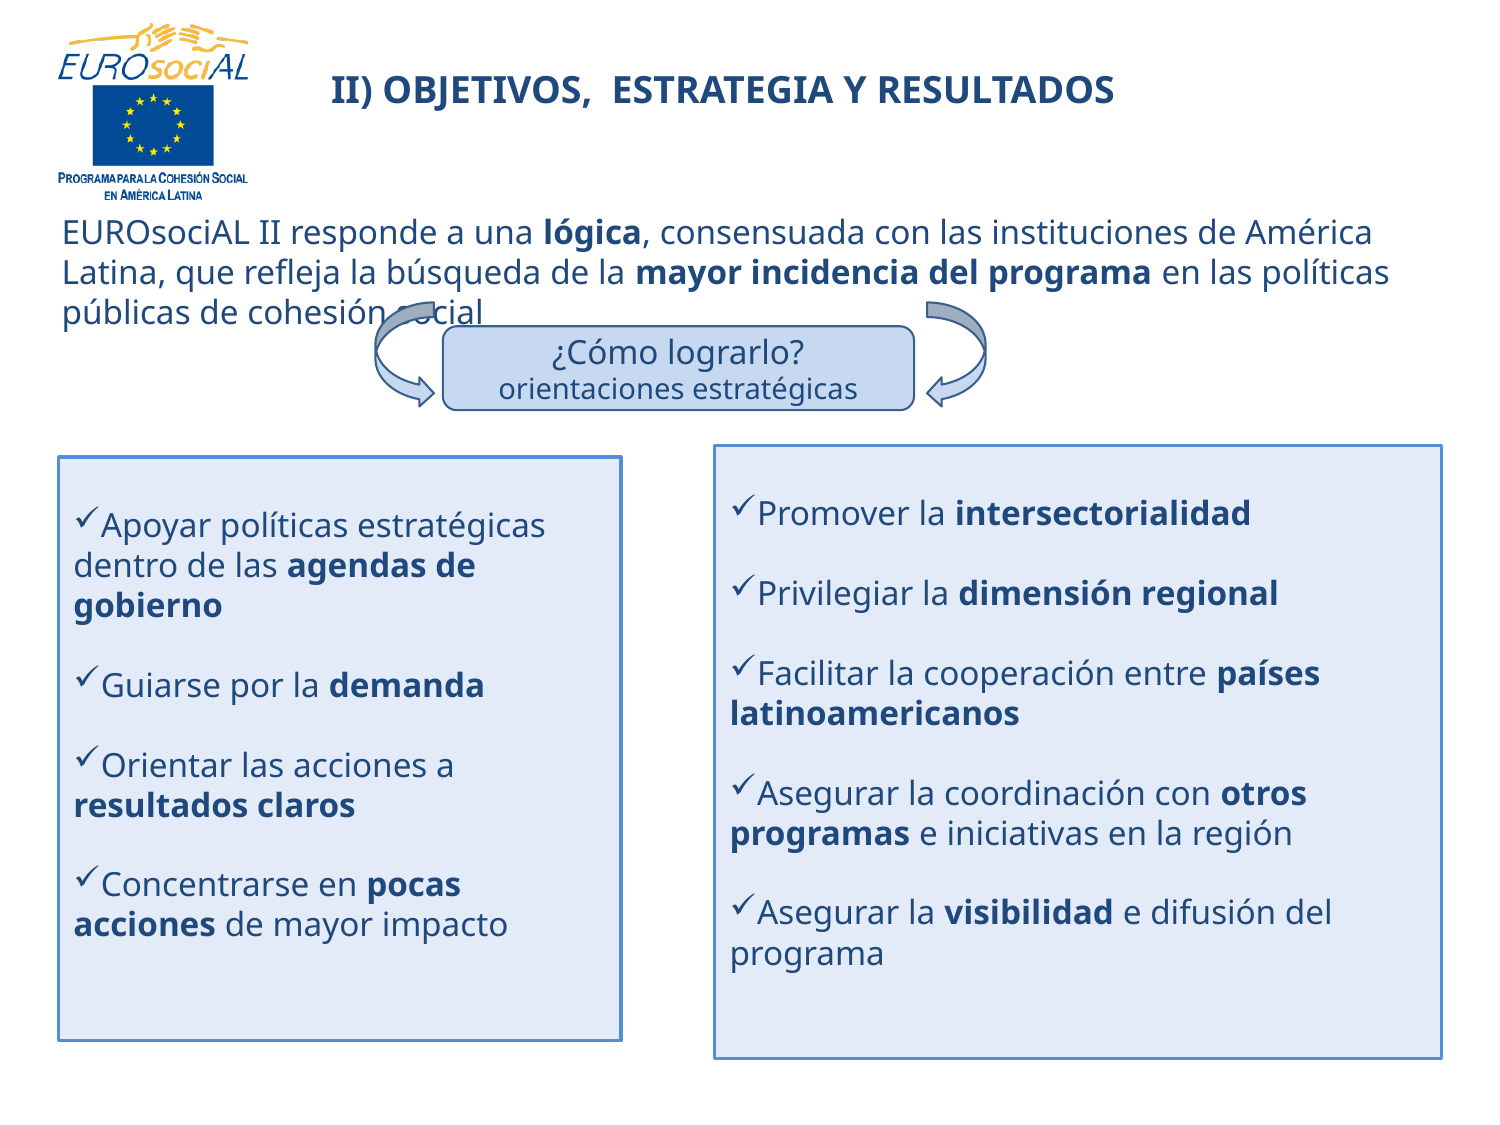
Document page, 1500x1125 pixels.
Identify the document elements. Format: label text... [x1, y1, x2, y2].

text_box II) OBJETIVOS, ESTRATEGIA Y RESULTADOS [316, 58, 1430, 119]
text_box [924, 300, 988, 409]
text_box [373, 300, 437, 409]
text_box Promover la intersectorialidad Privilegiar la dimensión regional Facilitar la cooperación entre países latinoamericanos Asegurar la coordinación con otros programas e iniciativas en la región Asegurar la visibilidad e difusión del programa [714, 445, 1442, 1059]
text_box Apoyar políticas estratégicas dentro de las agendas de gobierno Guiarse por la demanda Orientar las acciones a resultados claros Concentrarse en pocas acciones de mayor impacto [58, 456, 622, 1041]
text_box EUROsociAL II responde a una lógica, consensuada con las instituciones de América Latina, que refleja la búsqueda de la mayor incidencia del programa en las políticas públicas de cohesión social [46, 163, 1471, 818]
picture [58, 23, 248, 200]
text_box ¿Cómo lograrlo? orientaciones estratégicas [440, 324, 917, 413]
